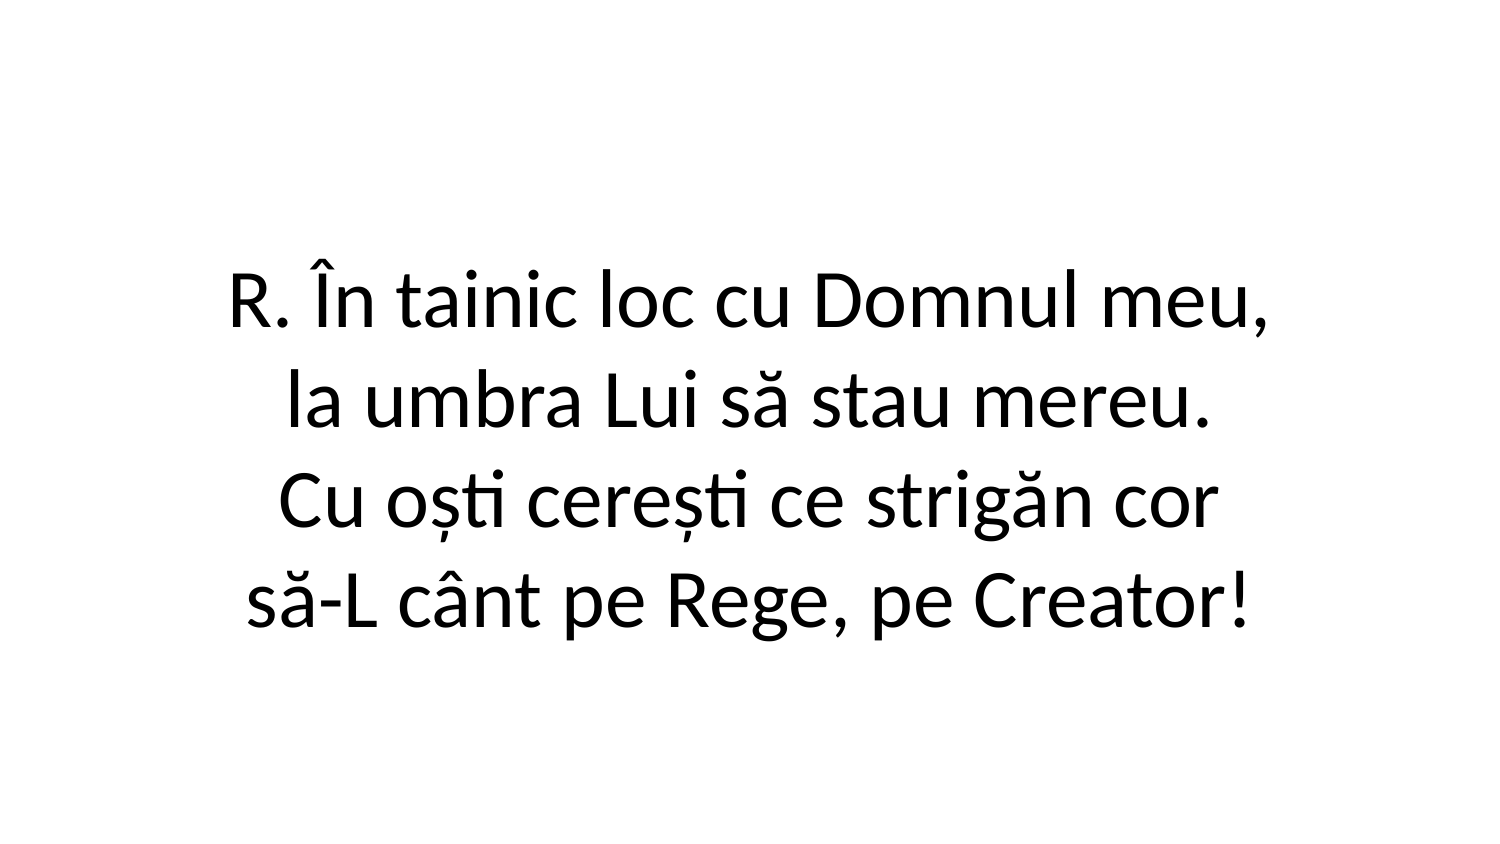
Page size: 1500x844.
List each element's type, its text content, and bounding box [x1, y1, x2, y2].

text_box R. În tainic loc cu Domnul meu, la umbra Lui să stau mereu. Cu oști cerești ce strigă­n cor să-L cânt pe Rege, pe Creator! [212, 192, 1288, 652]
